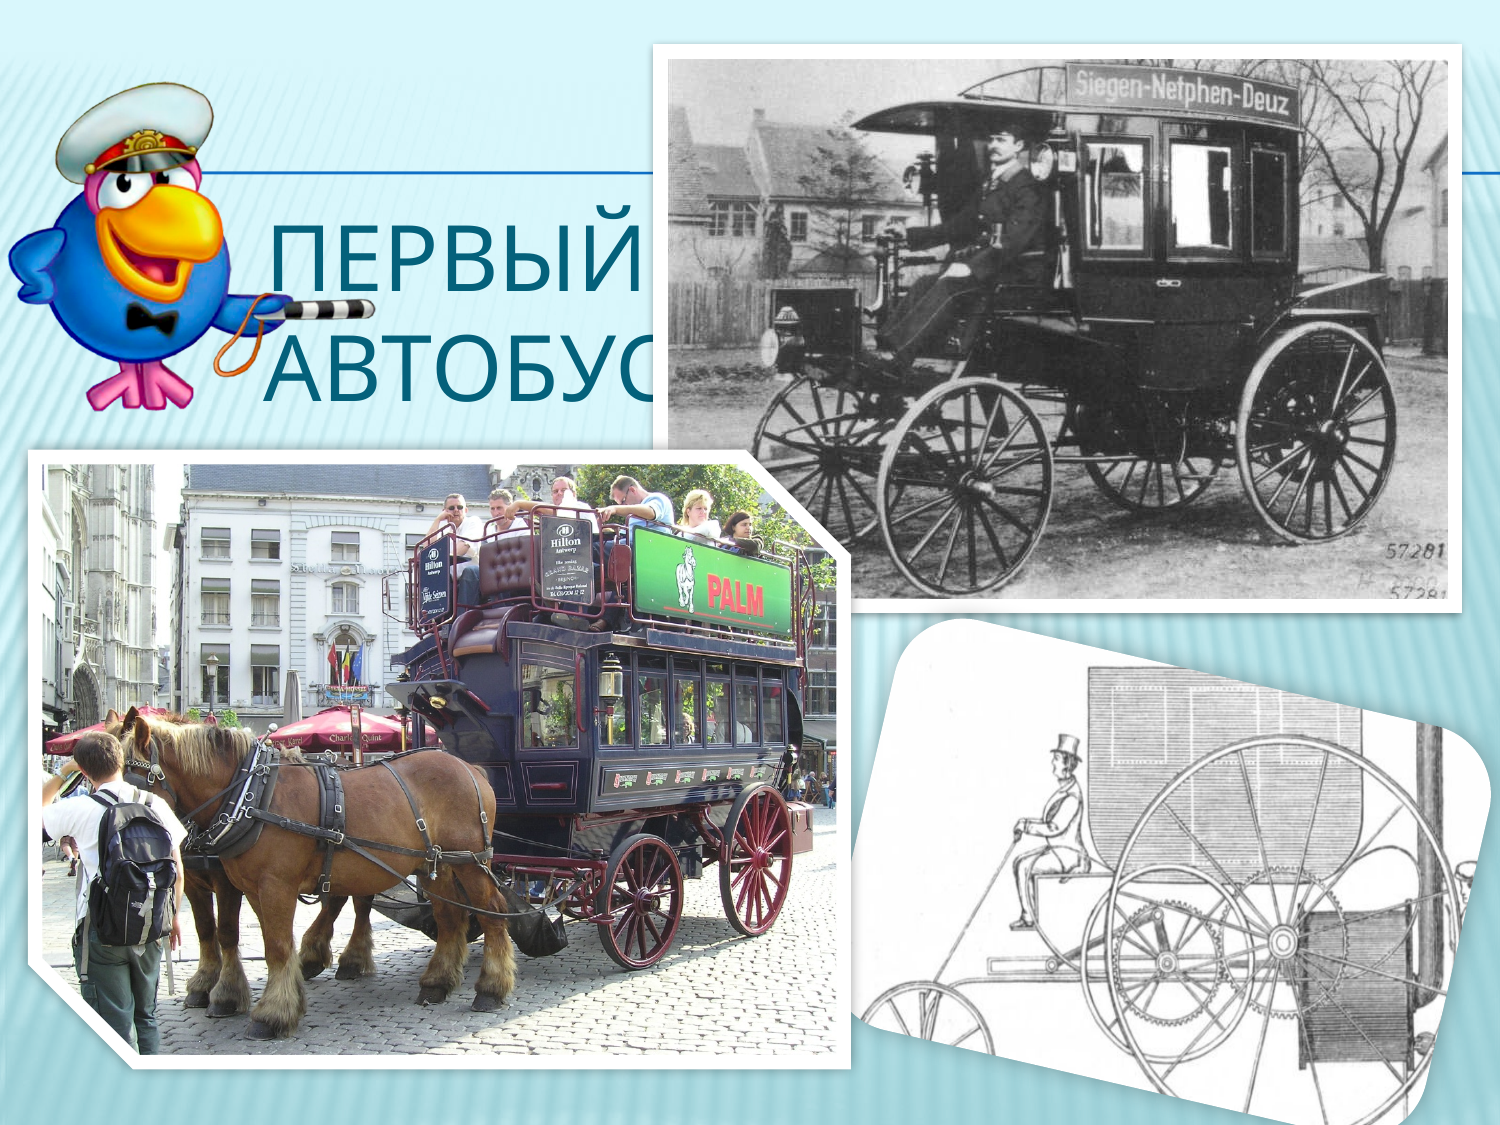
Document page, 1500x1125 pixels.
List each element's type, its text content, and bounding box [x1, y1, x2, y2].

title Первый автобус [222, 173, 648, 440]
picture [667, 58, 1448, 600]
picture [0, 46, 389, 423]
picture [851, 618, 1491, 1125]
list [34, 456, 844, 1063]
